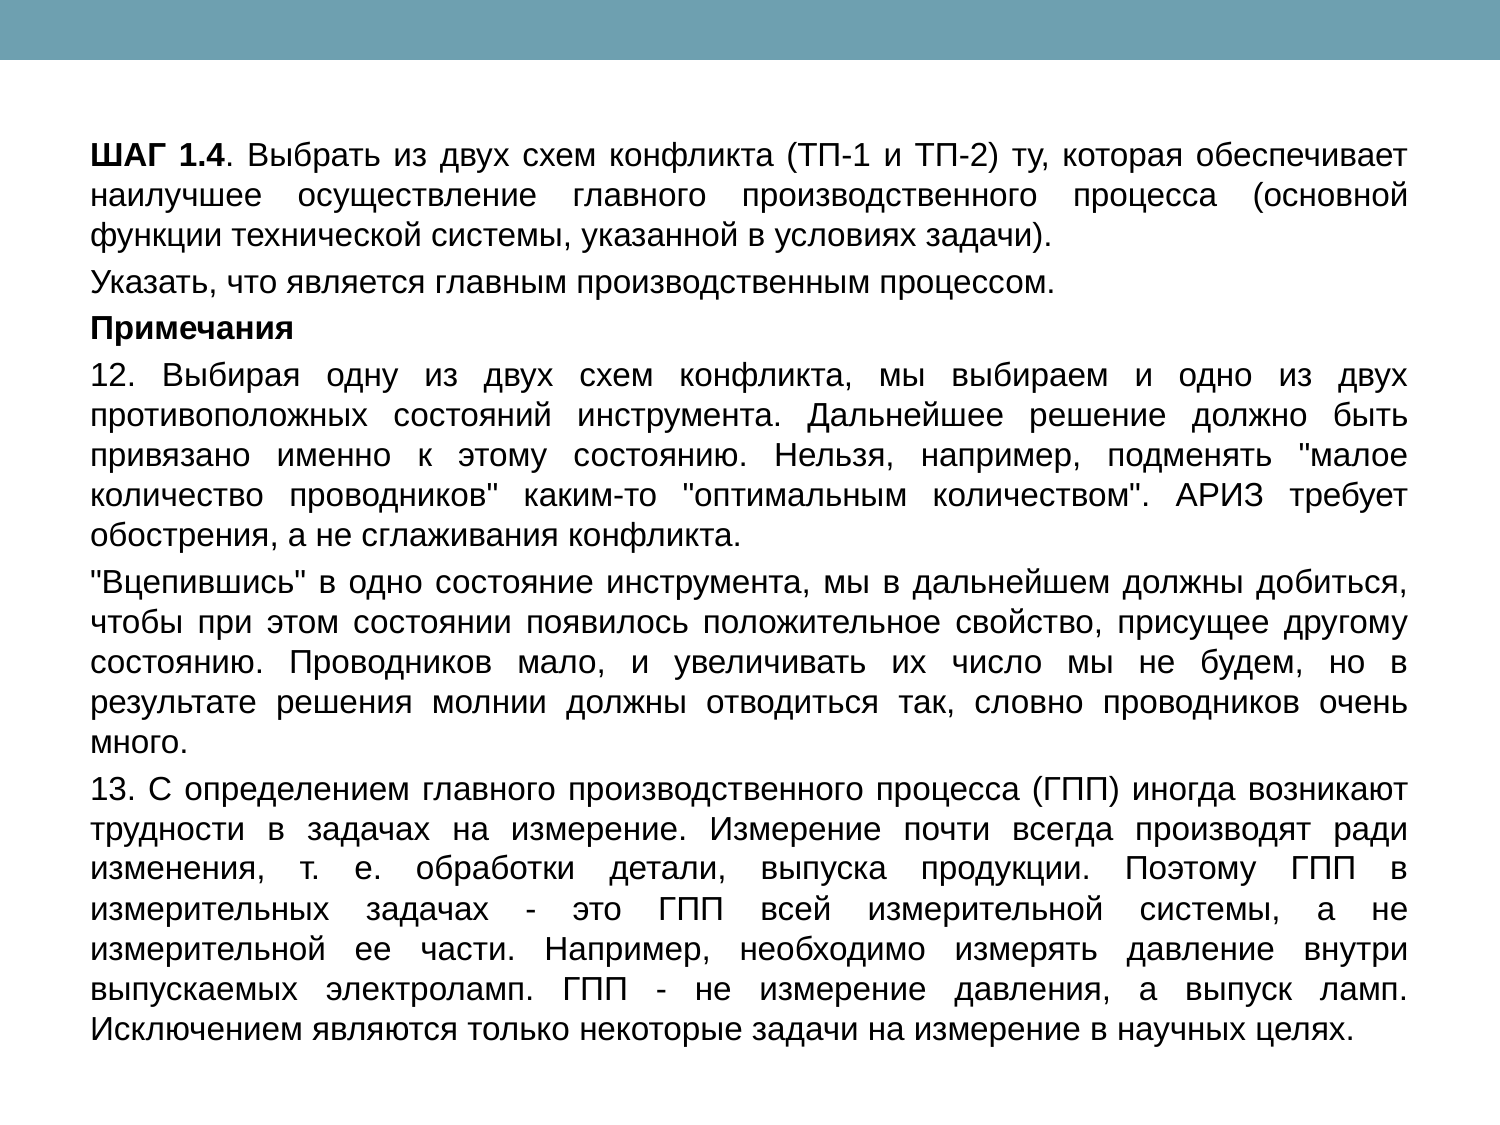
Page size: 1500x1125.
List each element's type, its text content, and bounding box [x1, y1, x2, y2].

list ШАГ 1.4. Выбрать из двух схем конфликта (ТП-1 и ТП-2) ту, которая обеспечивает наилучшее осуществление главного производственного процесса (основной функции технической системы, указанной в условиях задачи). Указать, что является главным производственным процессом. Примечания 12. Выбирая одну из двух схем конфликта, мы выбираем и одно из двух противоположных состояний инструмента. Дальнейшее решение должно быть привязано именно к этому состоянию. Нельзя, например, подменять "малое количество проводников" каким-то "оптимальным количеством". АРИЗ требует обострения, а не сглаживания конфликта. "Вцепившись" в одно состояние инструмента, мы в дальнейшем должны добиться, чтобы при этом состоянии появилось положительное свойство, присущее другому состоянию. Проводников мало, и увеличивать их число мы не будем, но в результате решения молнии должны отводиться так, словно проводников очень много. 13. С определением главного производственного процесса (ГПП) иногда возникают трудности в задачах на измерение. Измерение почти всегда производят ради изменения, т. е. обработки детали, выпуска продукции. Поэтому ГПП в измерительных задачах - это ГПП всей измерительной системы, а не измерительной ее части. Например, необходимо измерять давление внутри выпускаемых электроламп. ГПП - не измерение давления, а выпуск ламп. Исключением являются только некоторые задачи на измерение в научных целях. [75, 125, 1425, 1063]
